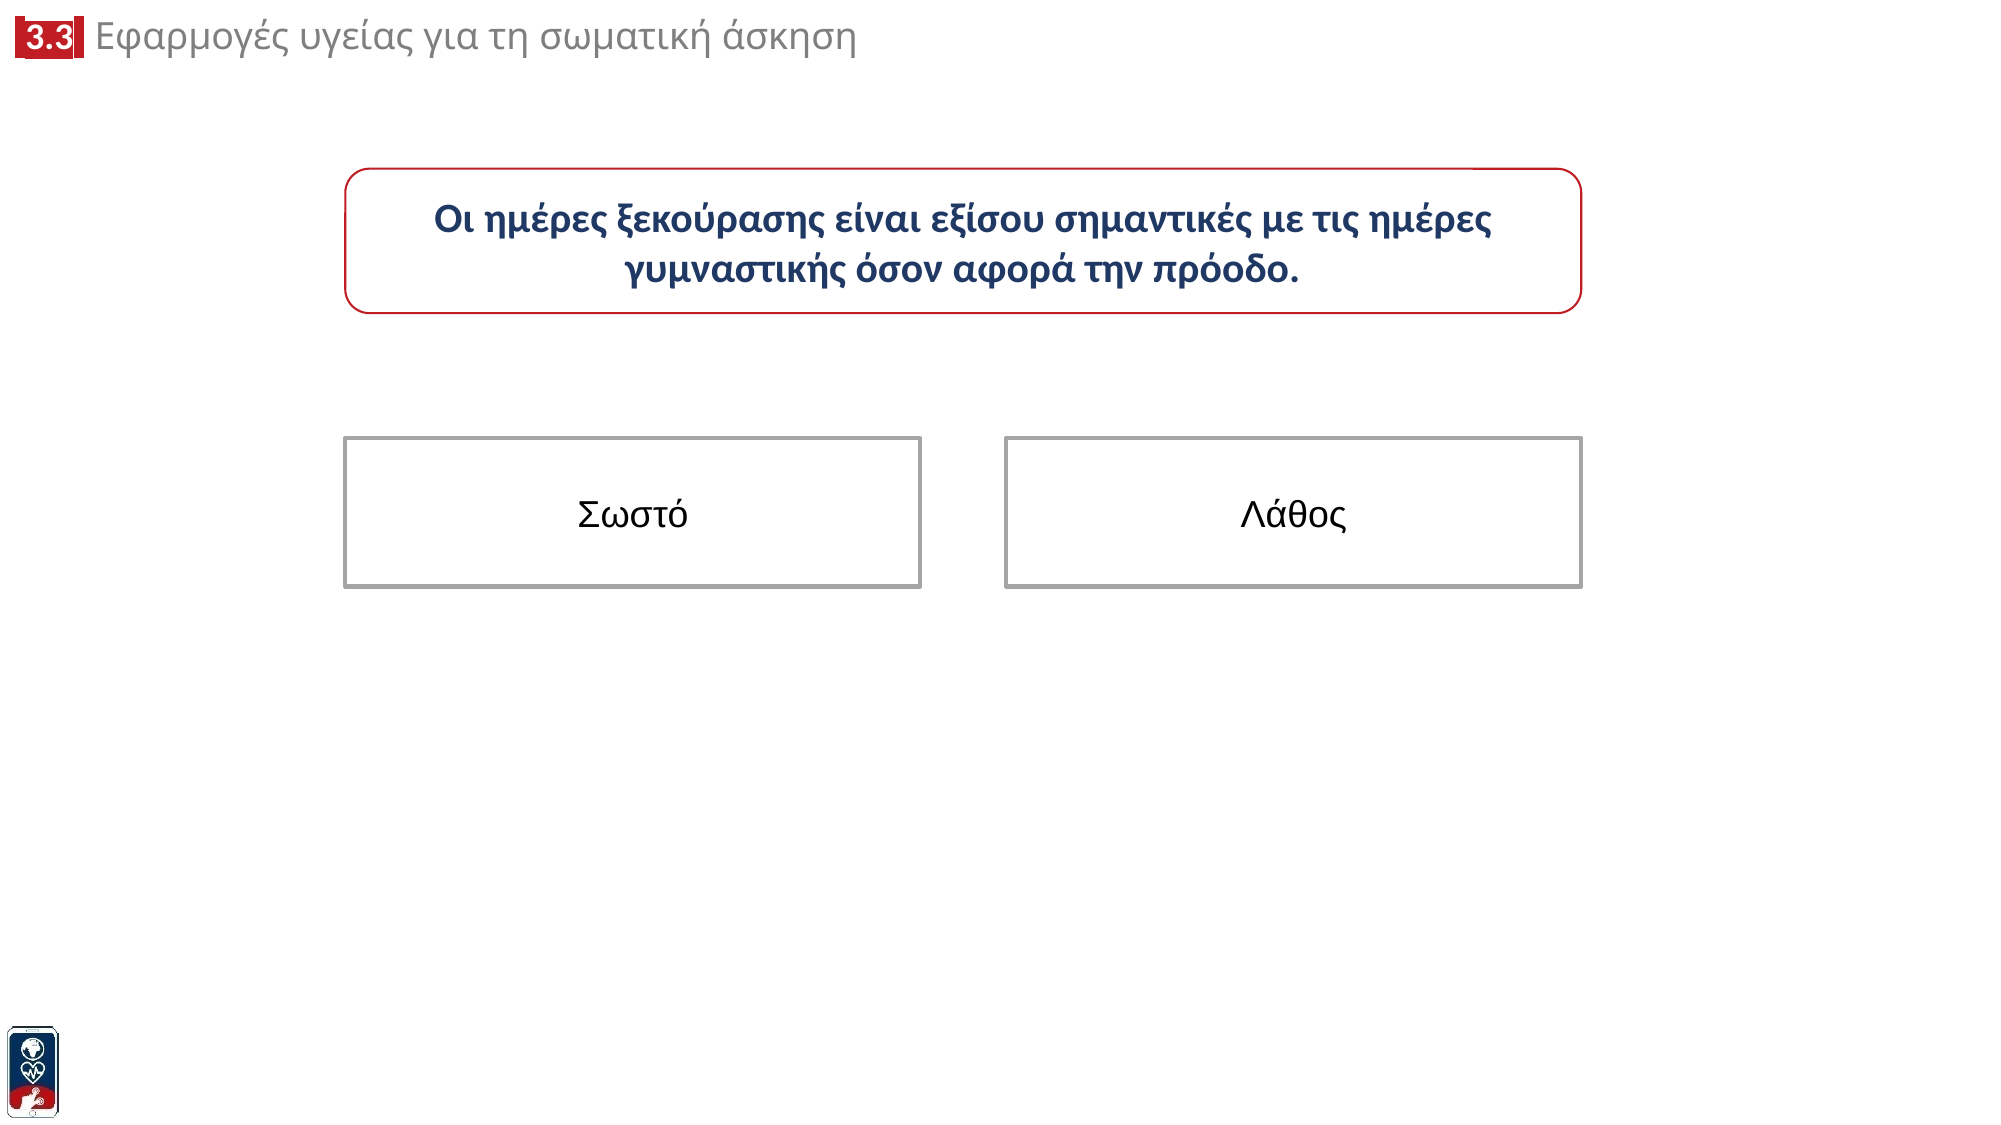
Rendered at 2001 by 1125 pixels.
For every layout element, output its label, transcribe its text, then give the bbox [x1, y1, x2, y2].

text_box Λάθος [1004, 436, 1583, 589]
picture [7, 1026, 59, 1118]
text_box Οι ημέρες ξεκούρασης είναι εξίσου σημαντικές με τις ημέρες γυμναστικής όσον αφορά την πρόοδο. [345, 168, 1582, 314]
text_box Σωστό [343, 436, 922, 589]
